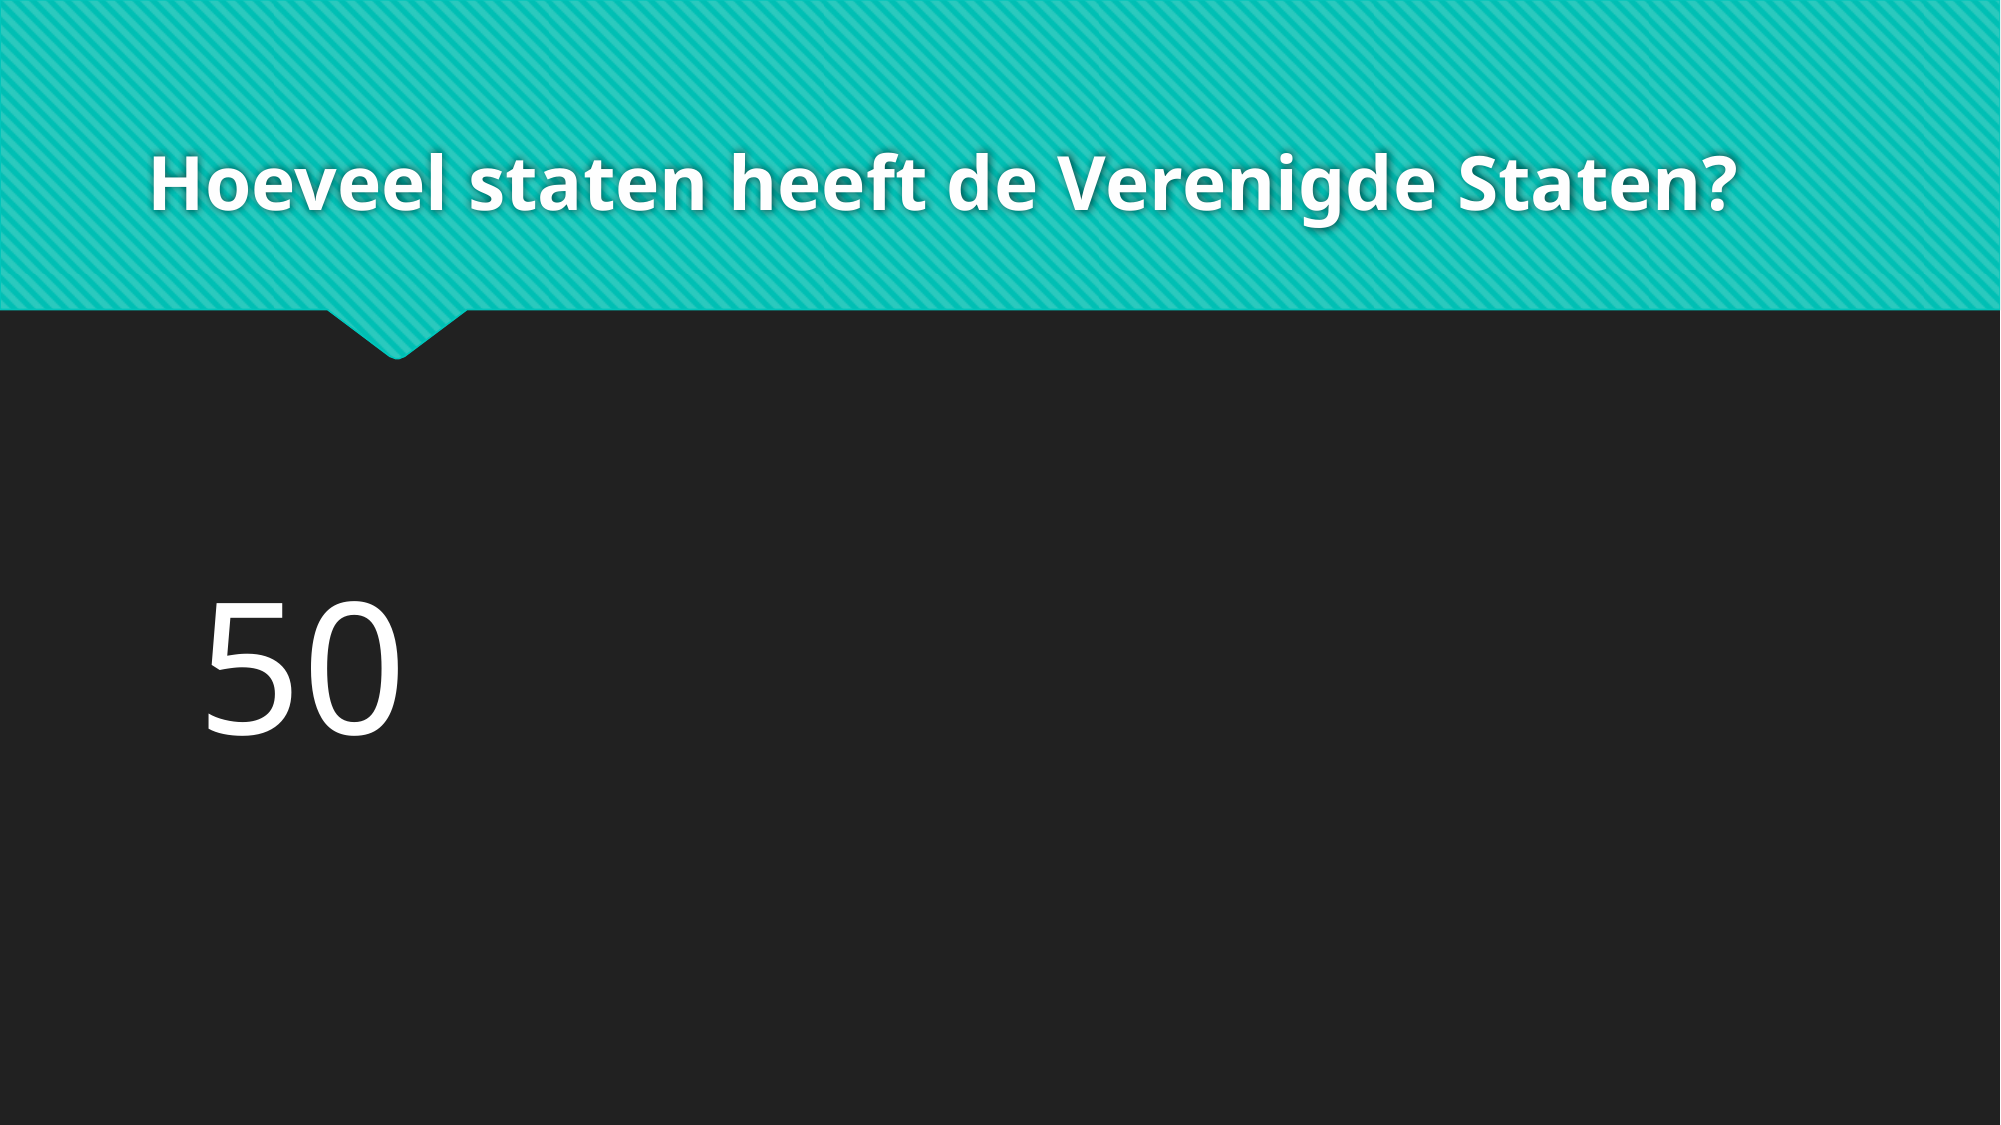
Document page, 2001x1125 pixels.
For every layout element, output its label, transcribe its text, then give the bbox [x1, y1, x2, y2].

title Hoeveel staten heeft de Verenigde Staten? [132, 73, 1868, 233]
text_box 50 [182, 544, 807, 779]
